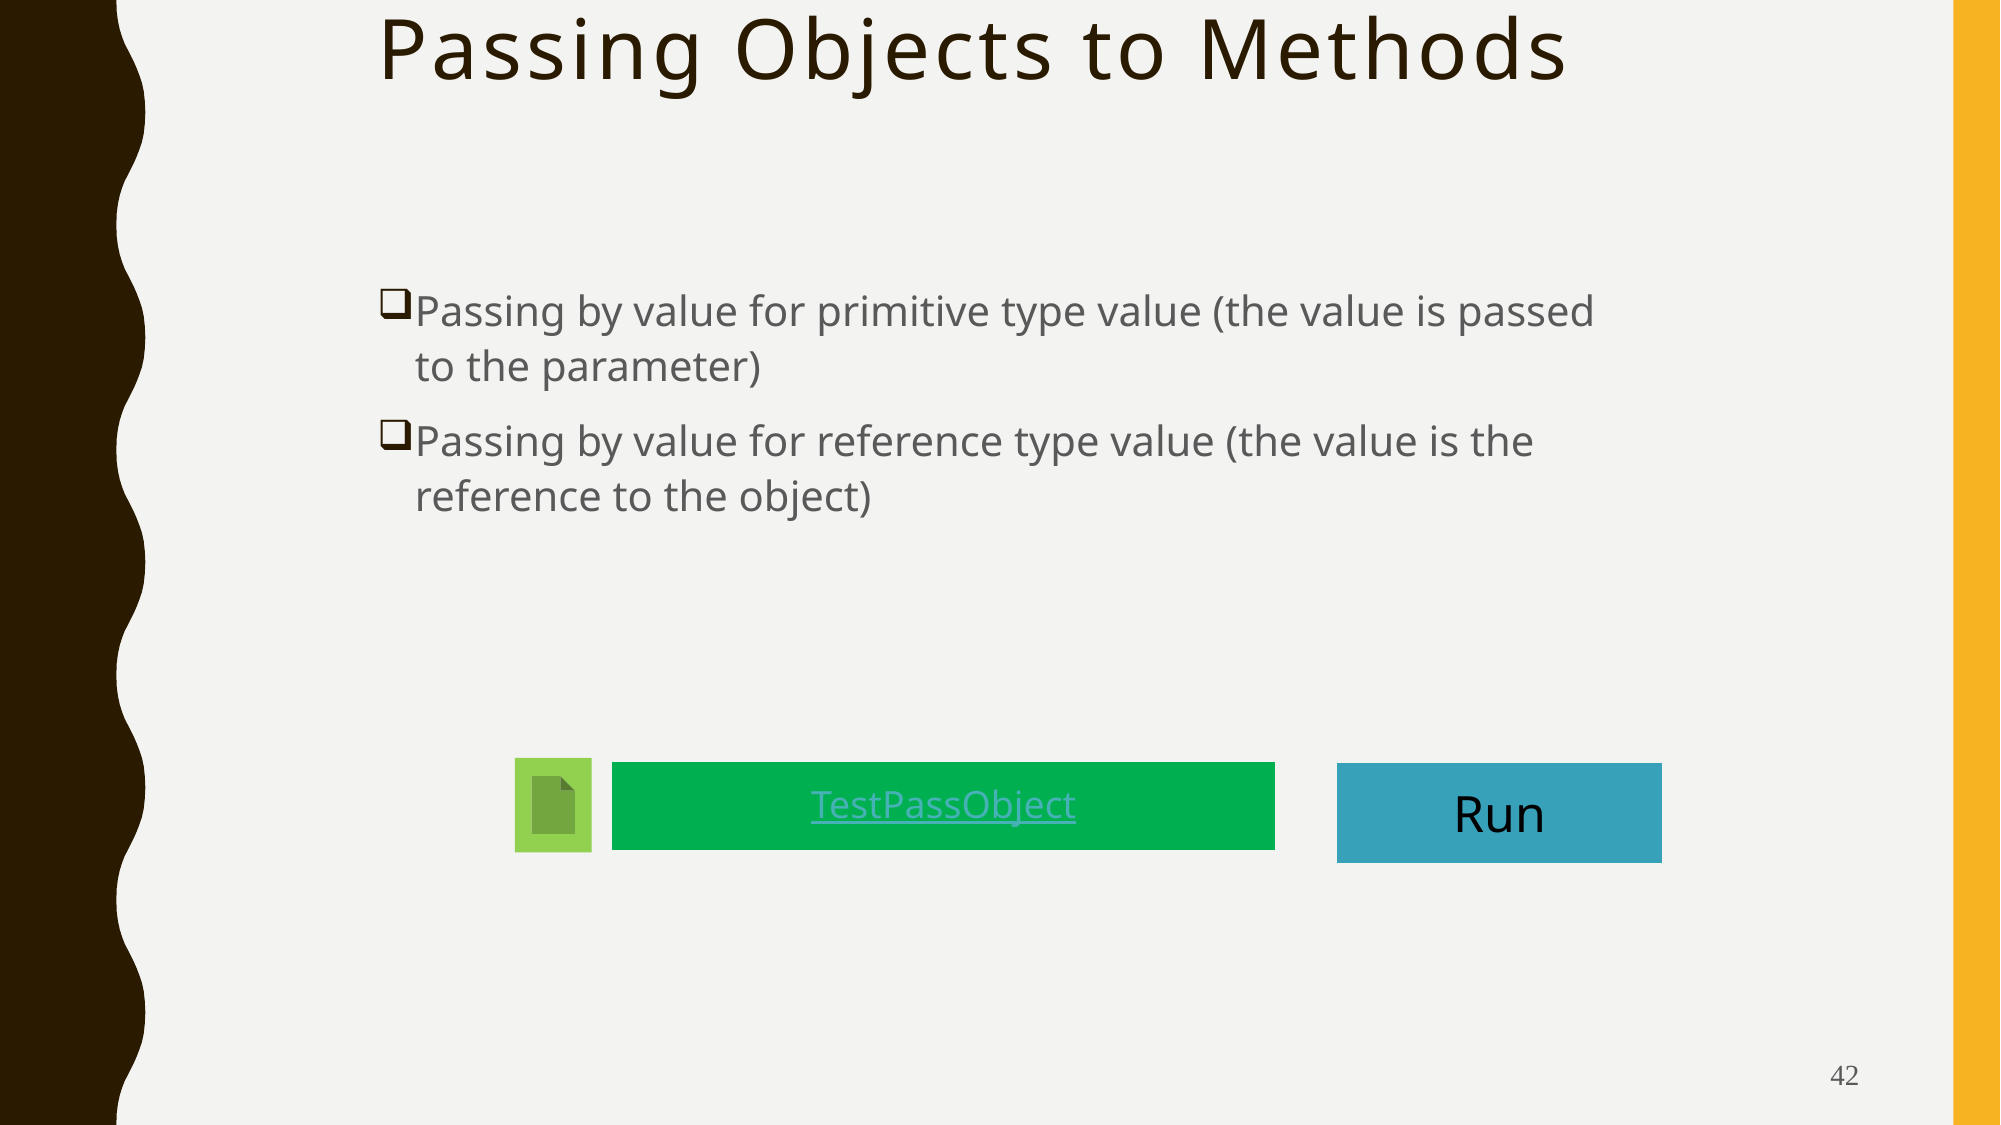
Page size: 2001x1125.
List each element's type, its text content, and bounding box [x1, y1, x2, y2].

text_box Run [1337, 762, 1663, 863]
list Passing by value for primitive type value (the value is passed to the parameter) Passing by value for reference type value (the value is the reference to the object) [362, 271, 1650, 675]
text_box TestPassObject [612, 762, 1275, 850]
text_box [514, 757, 592, 853]
slide_number 42 [1412, 1045, 1875, 1103]
title Passing Objects to Methods [362, 0, 1638, 235]
